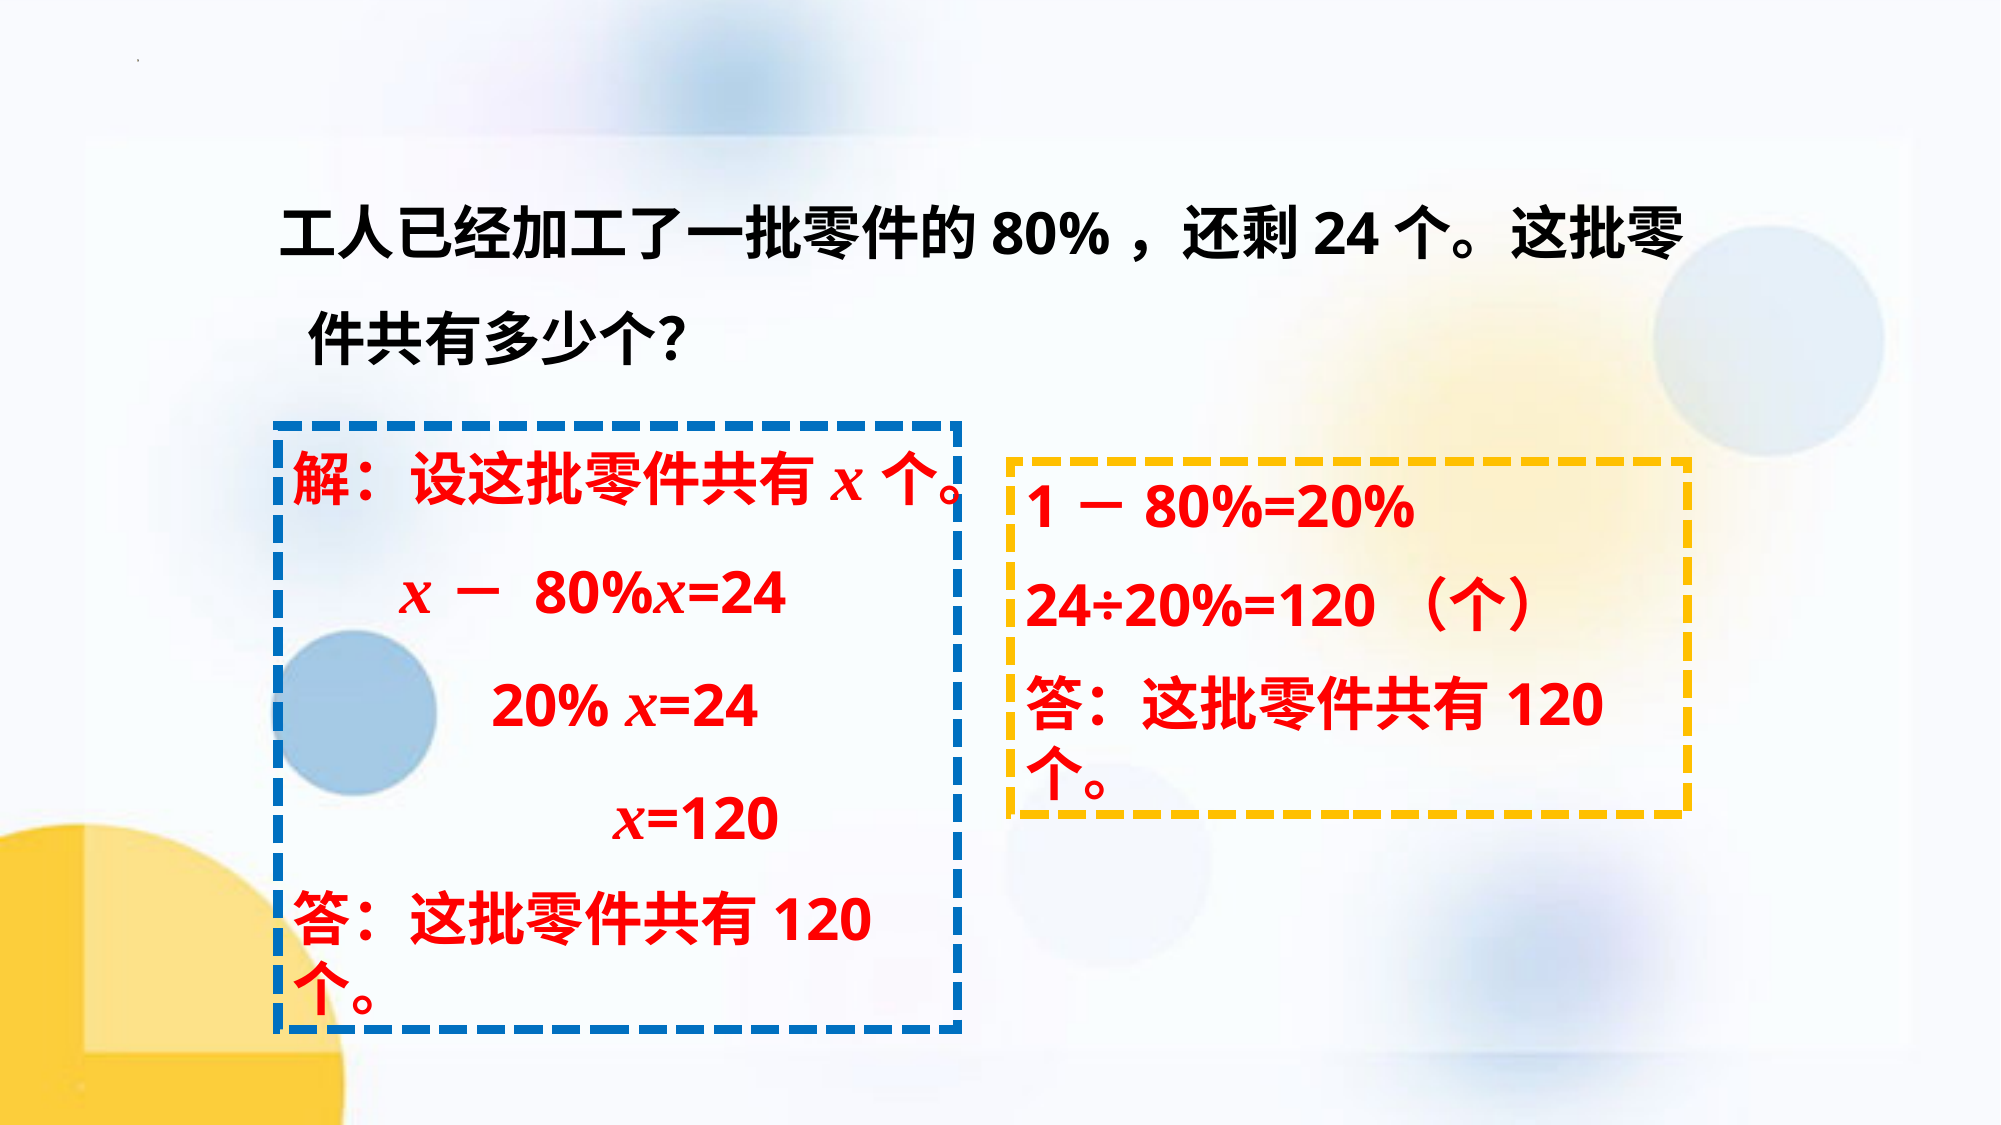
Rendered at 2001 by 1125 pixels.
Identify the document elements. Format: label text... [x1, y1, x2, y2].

picture [0, 0, 2001, 1125]
text_box 1－80%=20% 24÷20%=120（个） 答：这批零件共有120个。 [1010, 461, 1688, 815]
text_box 解：设这批零件共有x个。 x－ 80%x=24 20% x=24 x=120 答：这批零件共有120个。 [278, 425, 958, 1030]
text_box 工人已经加工了一批零件的80%，还剩24个。这批零件共有多少个？ [236, 154, 1725, 359]
